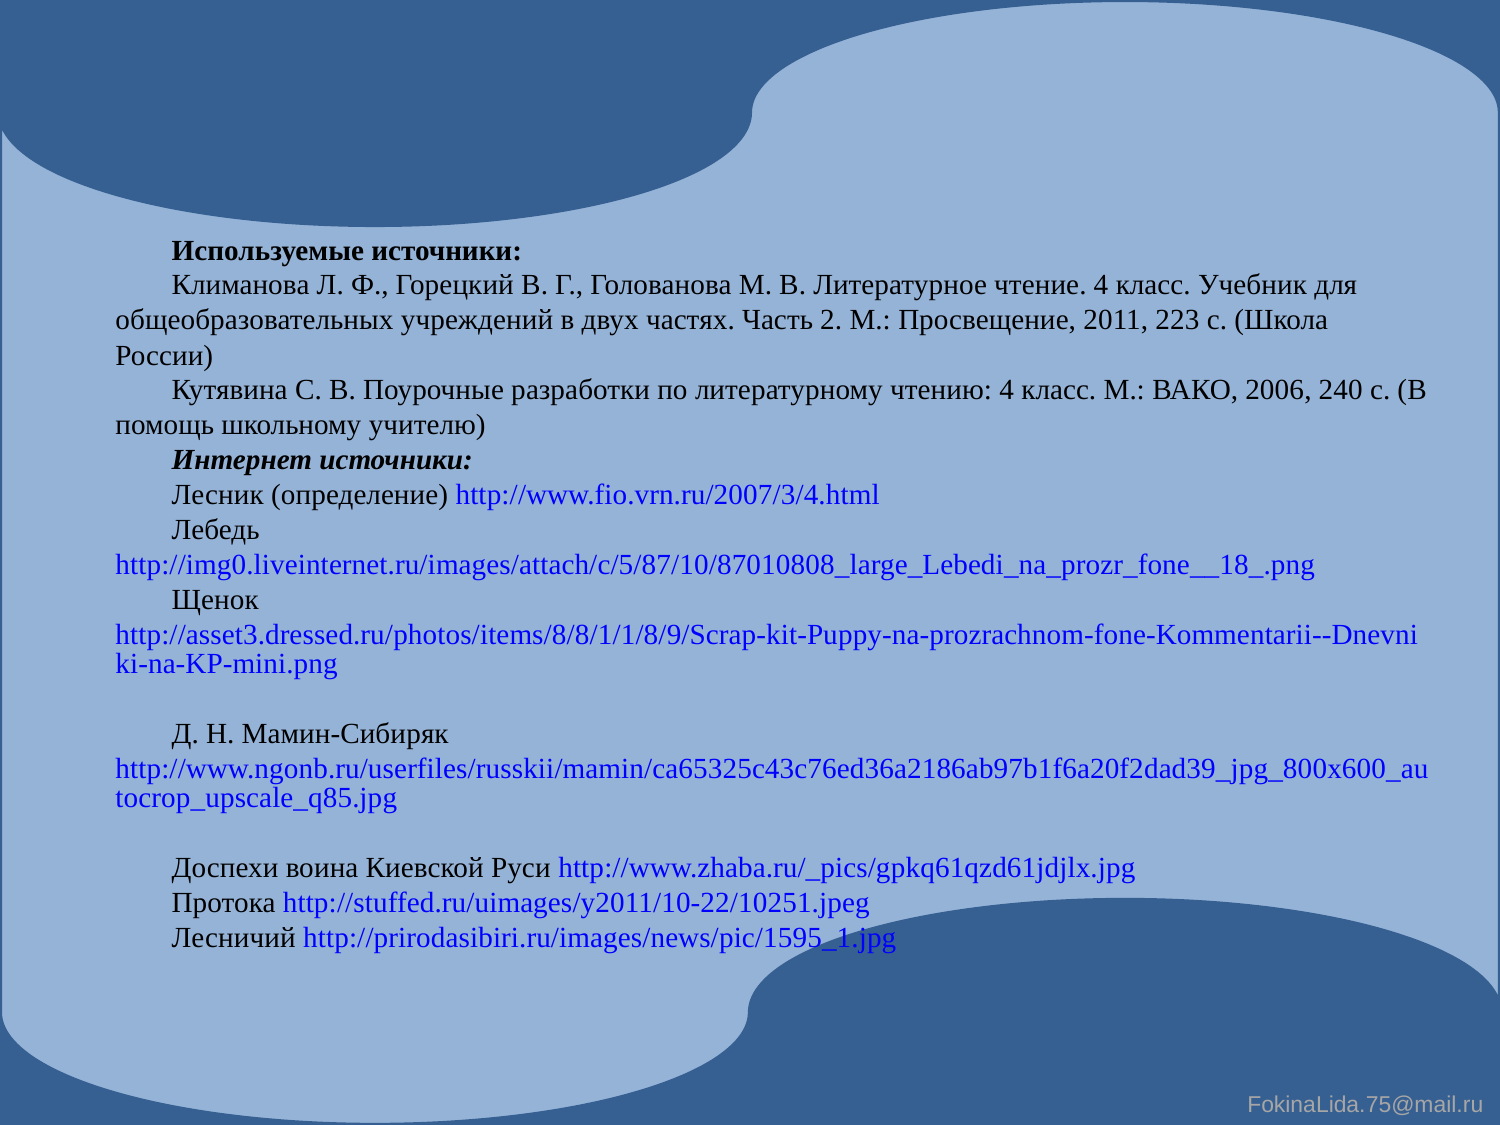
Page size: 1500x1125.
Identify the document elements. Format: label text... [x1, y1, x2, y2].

text_box Используемые источники: Климанова Л. Ф., Горецкий В. Г., Голованова М. В. Литературное чтение. 4 класс. Учебник для общеобразовательных учреждений в двух частях. Часть 2. М.: Просвещение, 2011, 223 с. (Школа России) Кутявина С. В. Поурочные разработки по литературному чтению: 4 класс. М.: ВАКО, 2006, 240 с. (В помощь школьному учителю) Интернет источники: Лесник (определение) http://www.fio.vrn.ru/2007/3/4.html Лебедь http://img0.liveinternet.ru/images/attach/c/5/87/10/87010808_large_Lebedi_na_prozr_fone__18_.png Щенок http://asset3.dressed.ru/photos/items/8/8/1/1/8/9/Scrap-kit-Puppy-na-prozrachnom-fone-Kommentarii--Dnevniki-na-KP-mini.png Д. Н. Мамин-Сибиряк http://www.ngonb.ru/userfiles/russkii/mamin/ca65325c43c76ed36a2186ab97b1f6a20f2dad39_jpg_800x600_autocrop_upscale_q85.jpg Доспехи воина Киевской Руси http://www.zhaba.ru/_pics/gpkq61qzd61jdjlx.jpg Протока http://stuffed.ru/uimages/y2011/10-22/10251.jpeg Лесничий http://prirodasibiri.ru/images/news/pic/1595_1.jpg [100, 223, 1447, 903]
